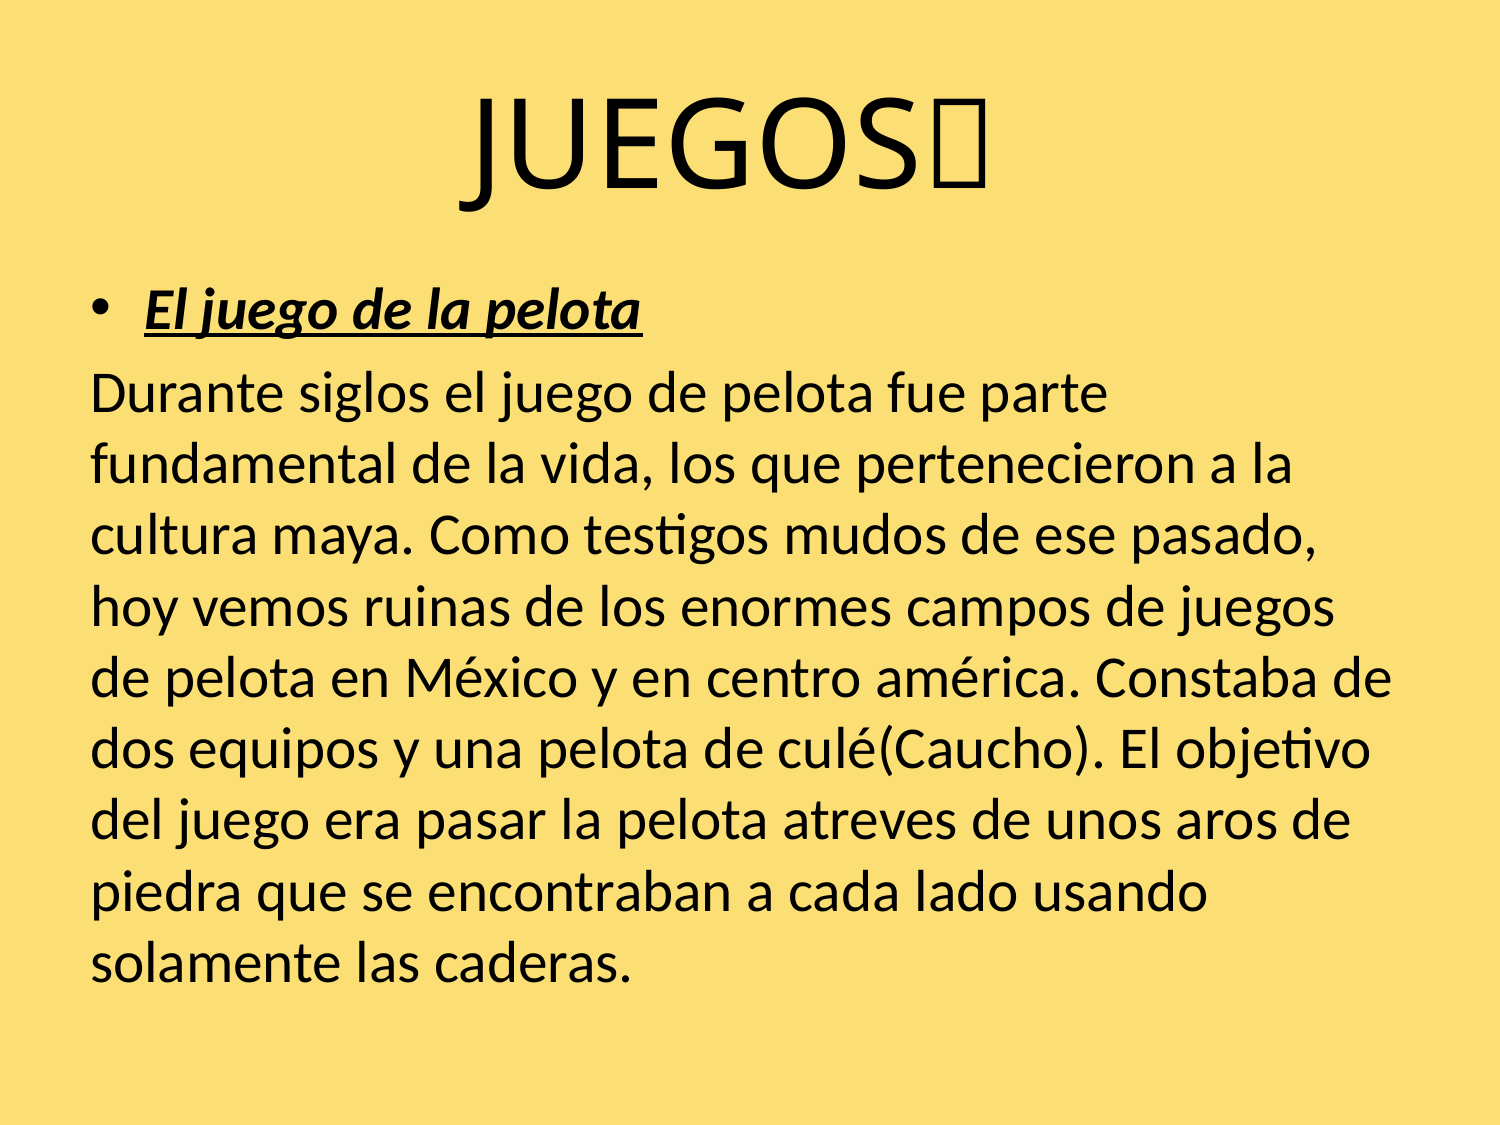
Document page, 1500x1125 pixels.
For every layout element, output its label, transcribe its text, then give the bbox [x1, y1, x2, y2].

list El juego de la pelota Durante siglos el juego de pelota fue parte fundamental de la vida, los que pertenecieron a la cultura maya. Como testigos mudos de ese pasado, hoy vemos ruinas de los enormes campos de juegos de pelota en México y en centro américa. Constaba de dos equipos y una pelota de culé(Caucho). El objetivo del juego era pasar la pelota atreves de unos aros de piedra que se encontraban a cada lado usando solamente las caderas. [75, 262, 1425, 1005]
title JUEGOS [75, 45, 1425, 233]
